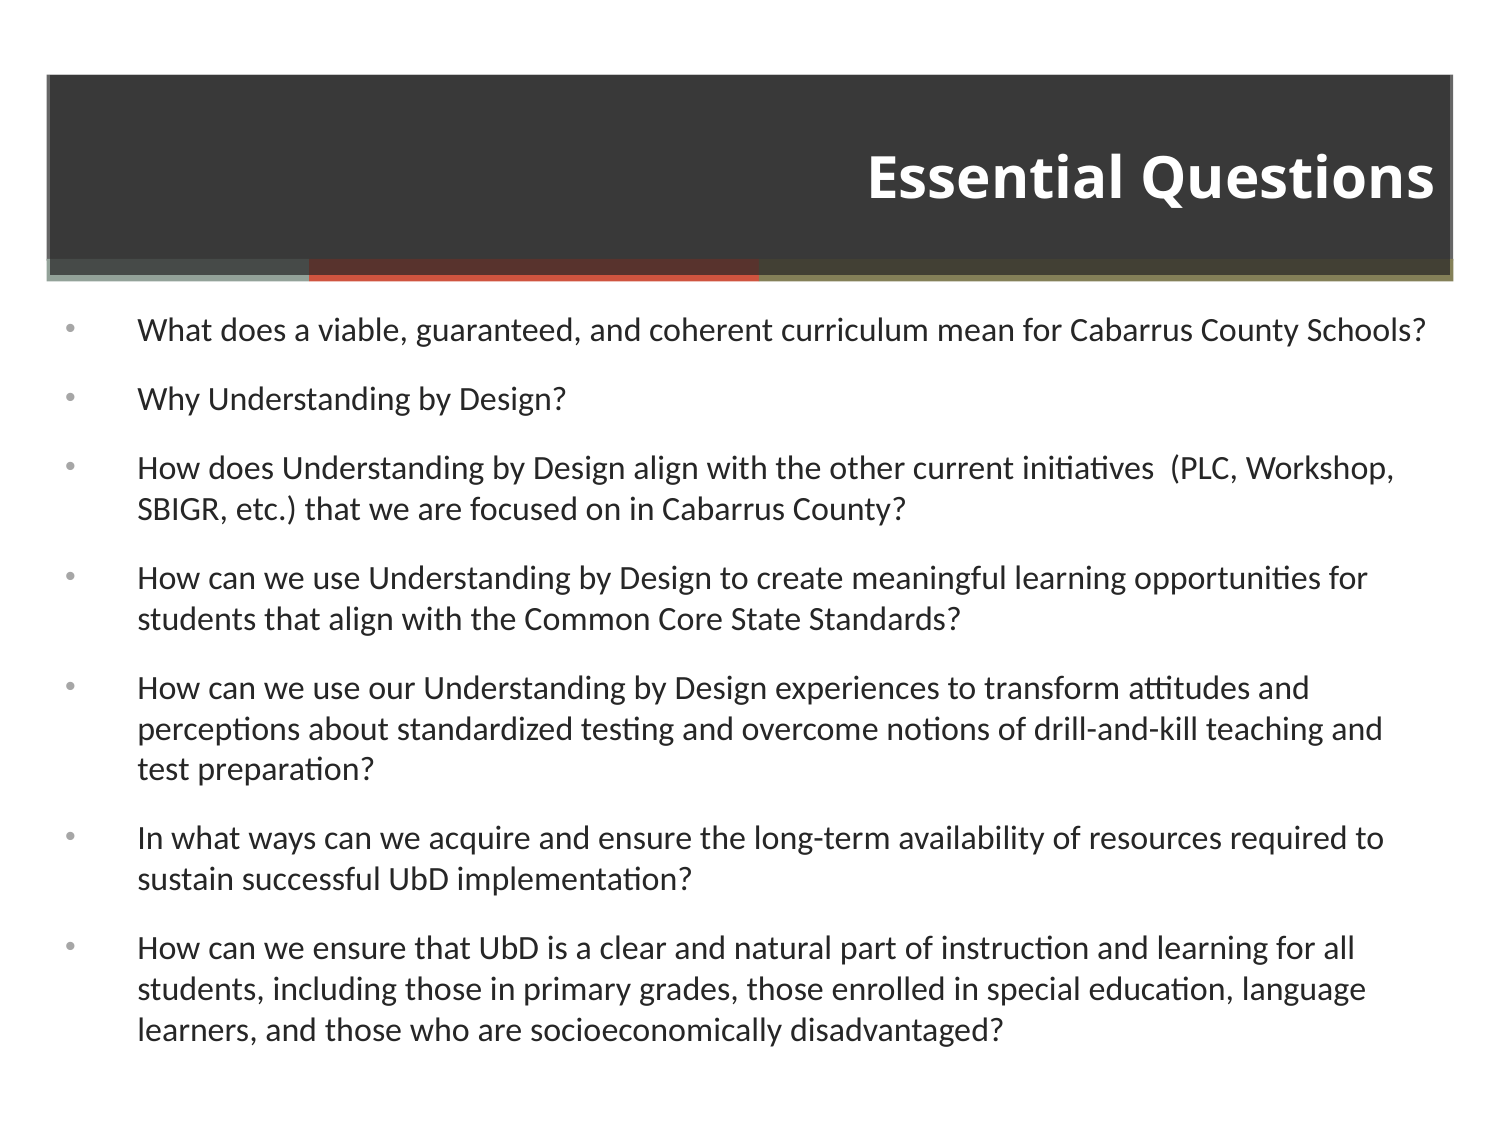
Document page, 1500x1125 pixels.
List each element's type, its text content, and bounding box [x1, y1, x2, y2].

title Essential Questions [50, 75, 1450, 275]
list What does a viable, guaranteed, and coherent curriculum mean for Cabarrus County Schools? Why Understanding by Design? How does Understanding by Design align with the other current initiatives (PLC, Workshop, SBIGR, etc.) that we are focused on in Cabarrus County? How can we use Understanding by Design to create meaningful learning opportunities for students that align with the Common Core State Standards? How can we use our Understanding by Design experiences to transform attitudes and perceptions about standardized testing and overcome notions of drill-and-kill teaching and test preparation? In what ways can we acquire and ensure the long-term availability of resources required to sustain successful UbD implementation? How can we ensure that UbD is a clear and natural part of instruction and learning for all students, including those in primary grades, those enrolled in special education, language learners, and those who are socioeconomically disadvantaged? [50, 299, 1450, 1100]
